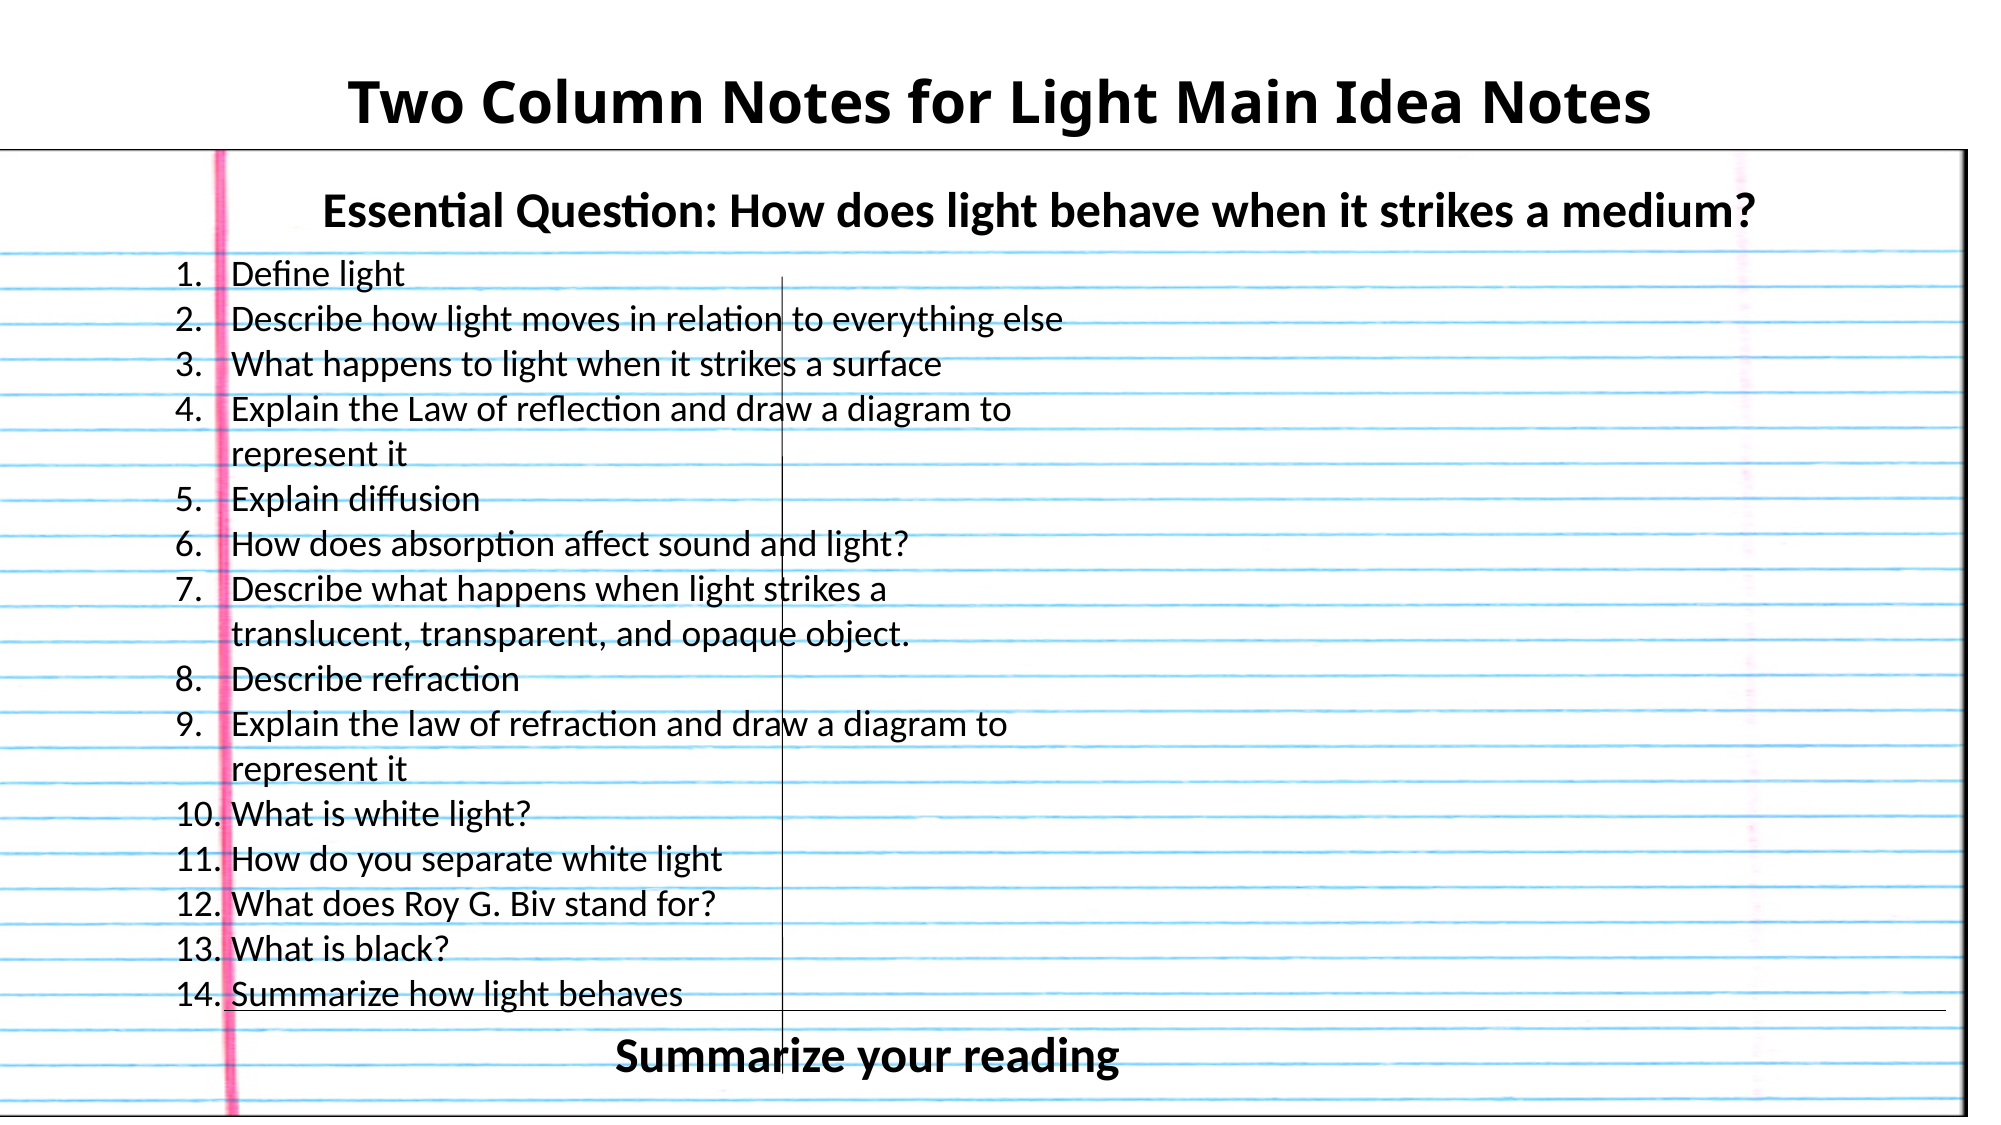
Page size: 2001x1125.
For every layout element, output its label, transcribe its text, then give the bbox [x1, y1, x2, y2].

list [0, 149, 1968, 1117]
title Two Column Notes for Light Main Idea Notes [137, 59, 1863, 149]
